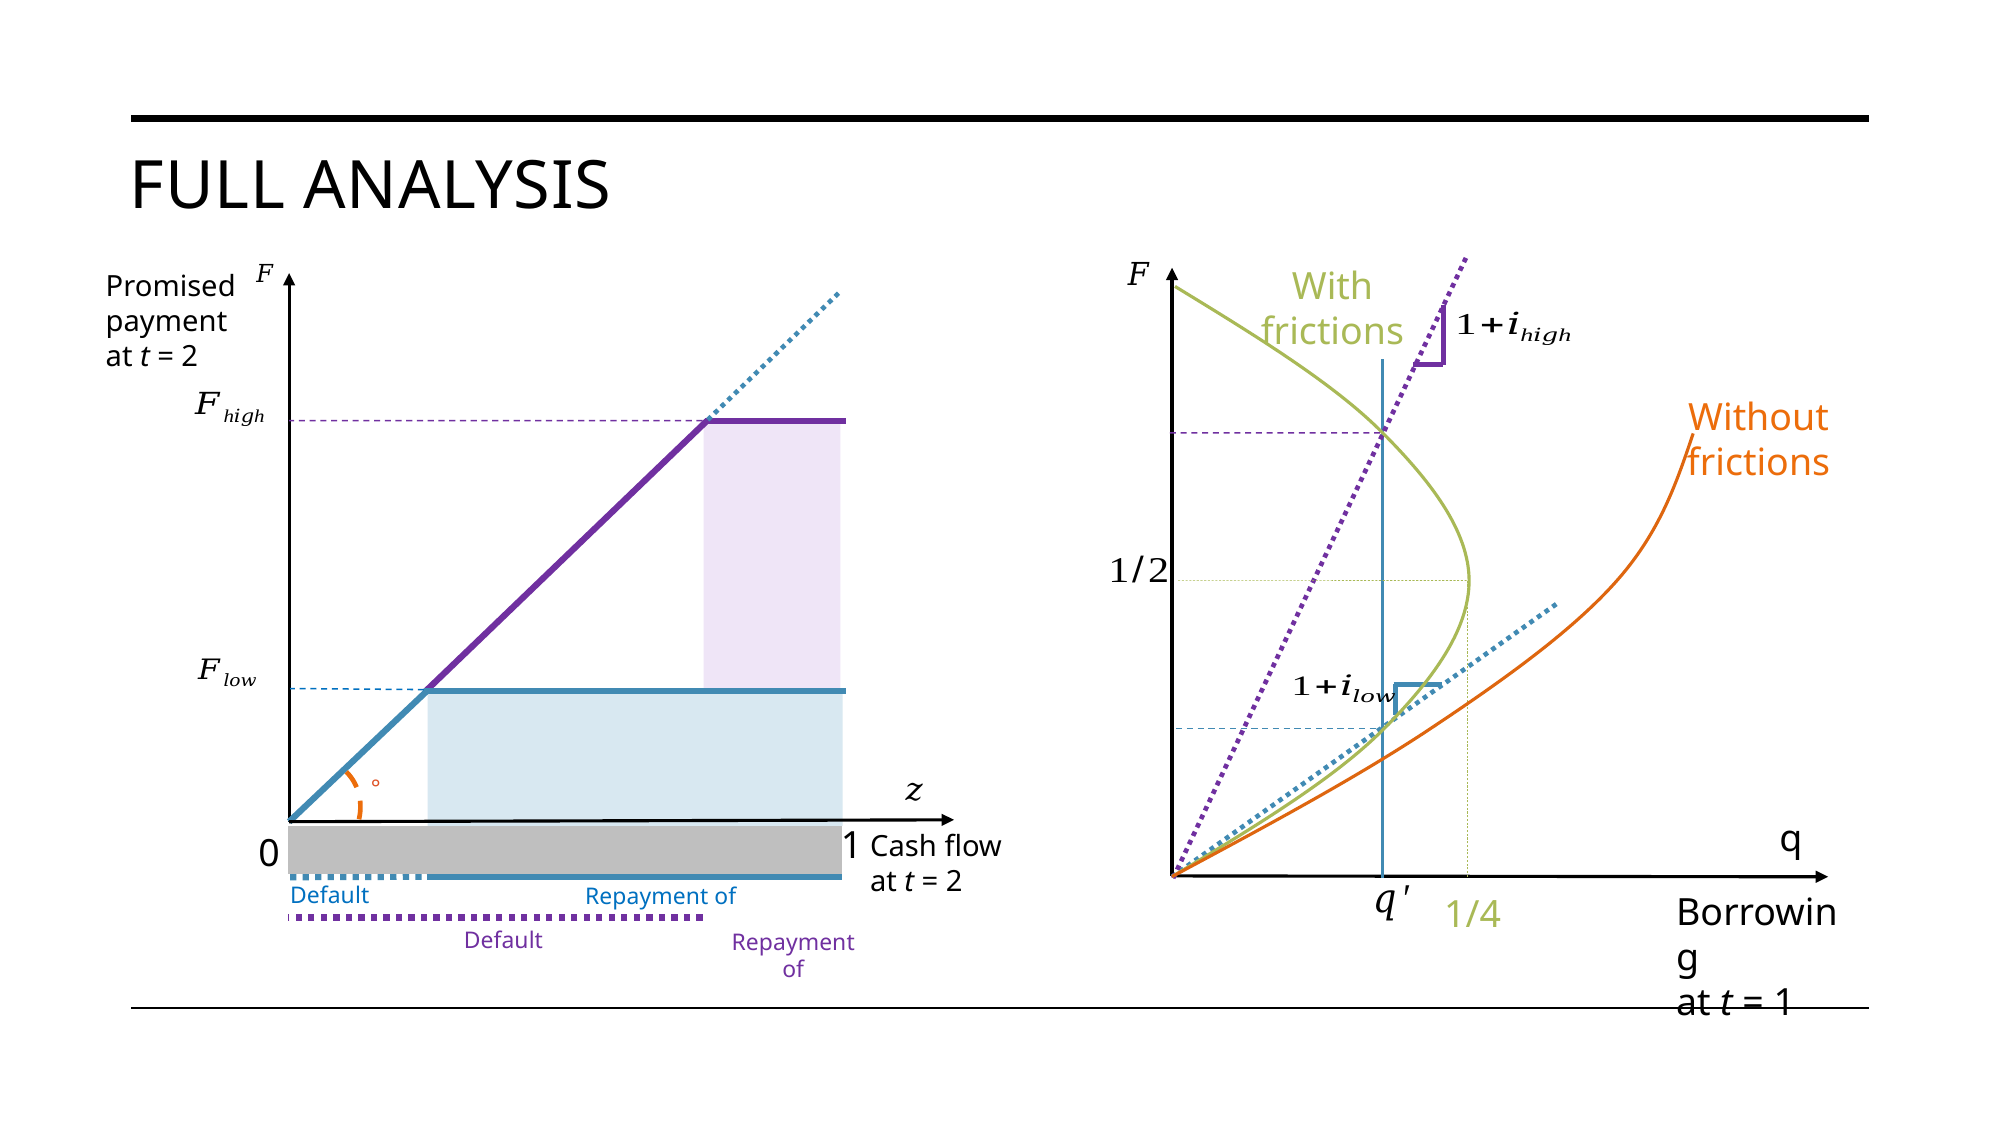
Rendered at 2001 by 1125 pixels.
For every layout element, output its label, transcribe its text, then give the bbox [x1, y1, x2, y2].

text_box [98, 260, 1046, 989]
title Full Analysis [114, 133, 1869, 237]
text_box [1108, 254, 1887, 987]
